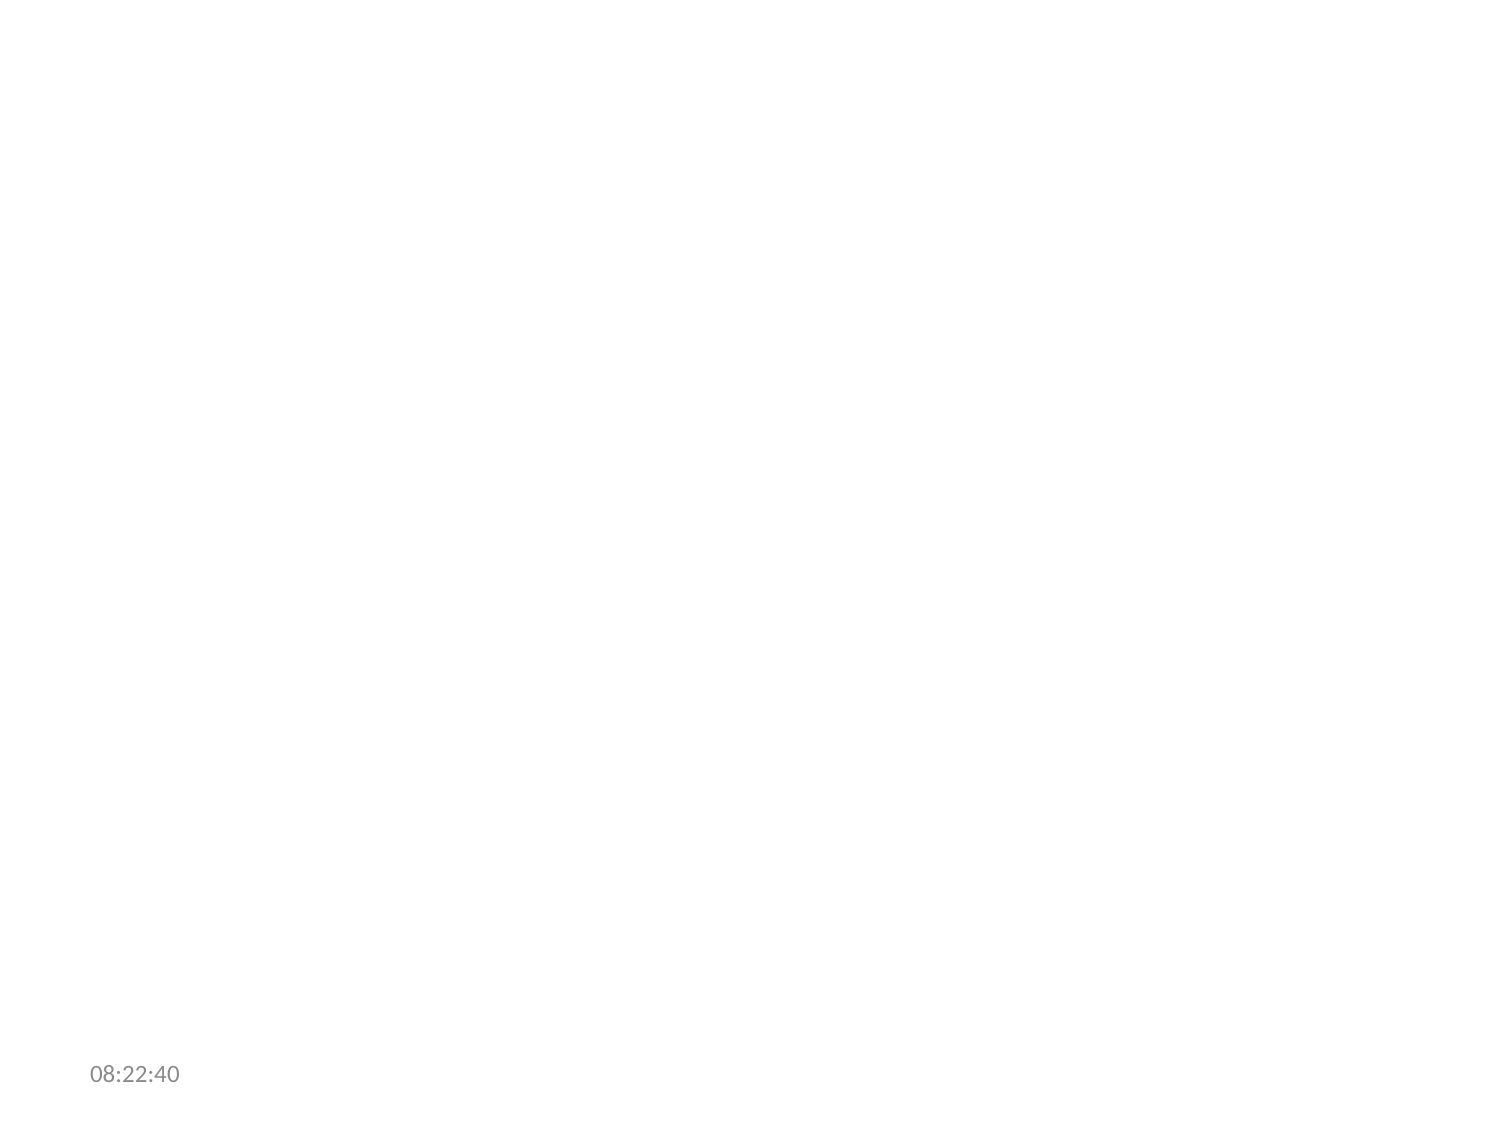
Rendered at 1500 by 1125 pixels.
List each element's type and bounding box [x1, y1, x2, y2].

slide_number [75, 1042, 425, 1103]
